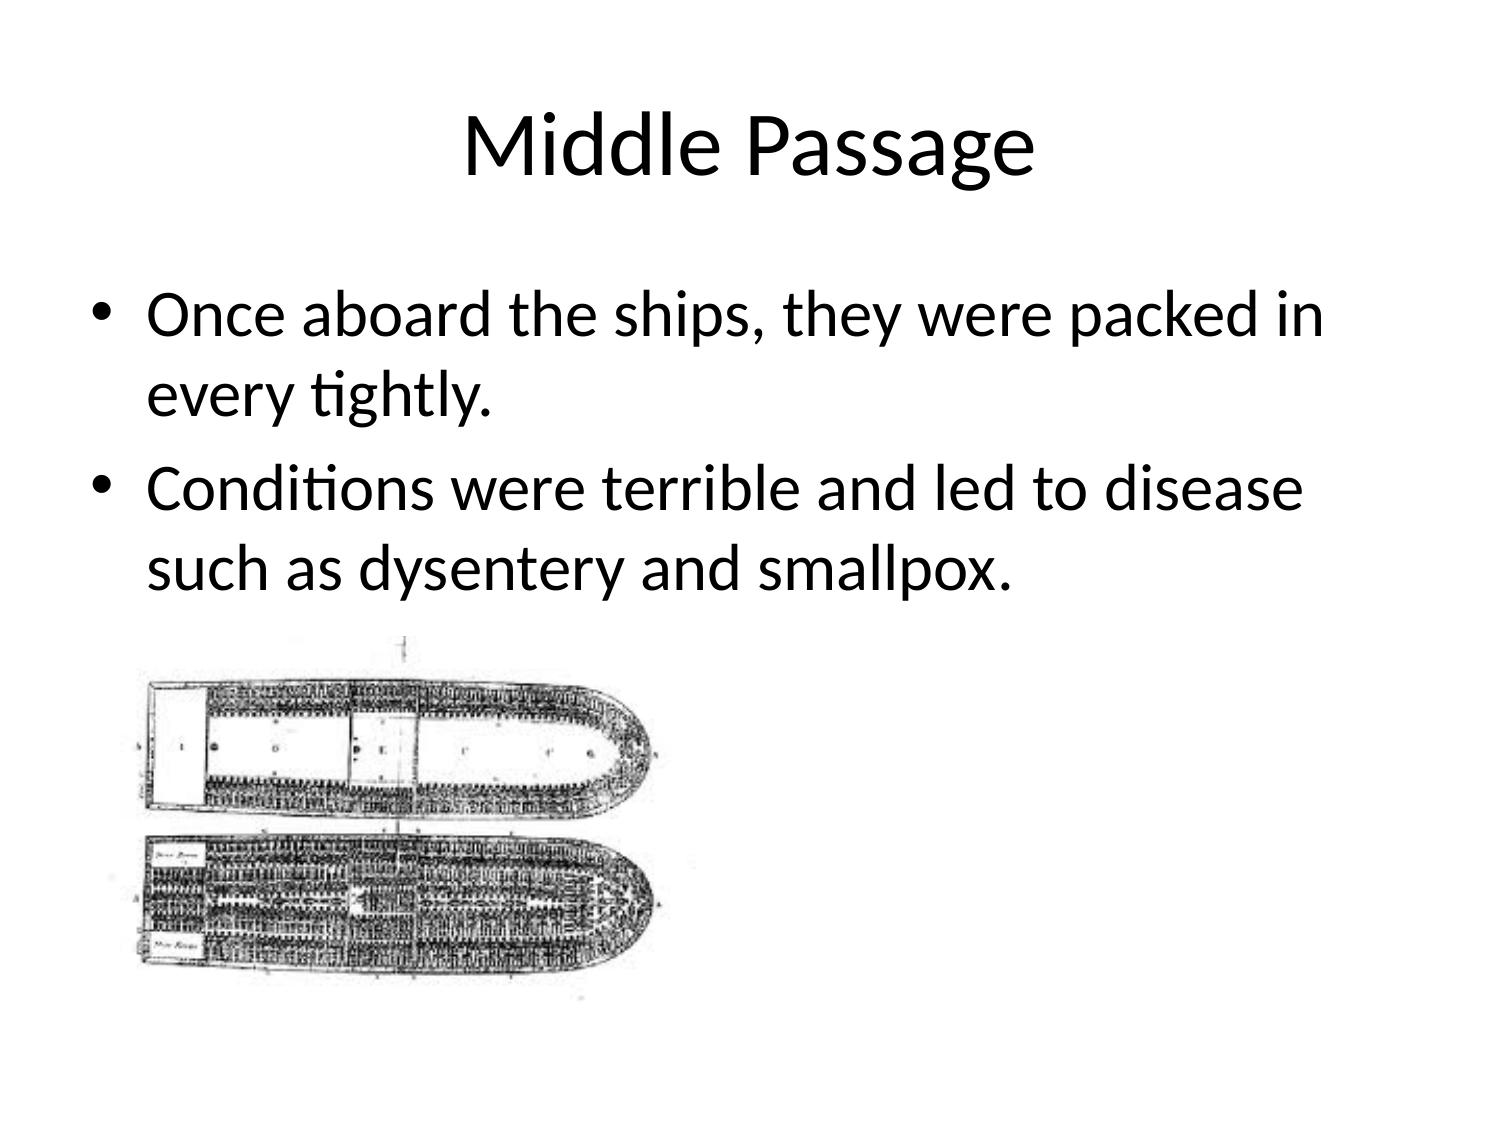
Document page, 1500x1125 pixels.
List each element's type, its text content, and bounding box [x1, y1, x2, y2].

picture [103, 635, 697, 1006]
title Middle Passage [75, 45, 1425, 233]
list Once aboard the ships, they were packed in every tightly. Conditions were terrible and led to disease such as dysentery and smallpox. [75, 262, 1425, 1005]
